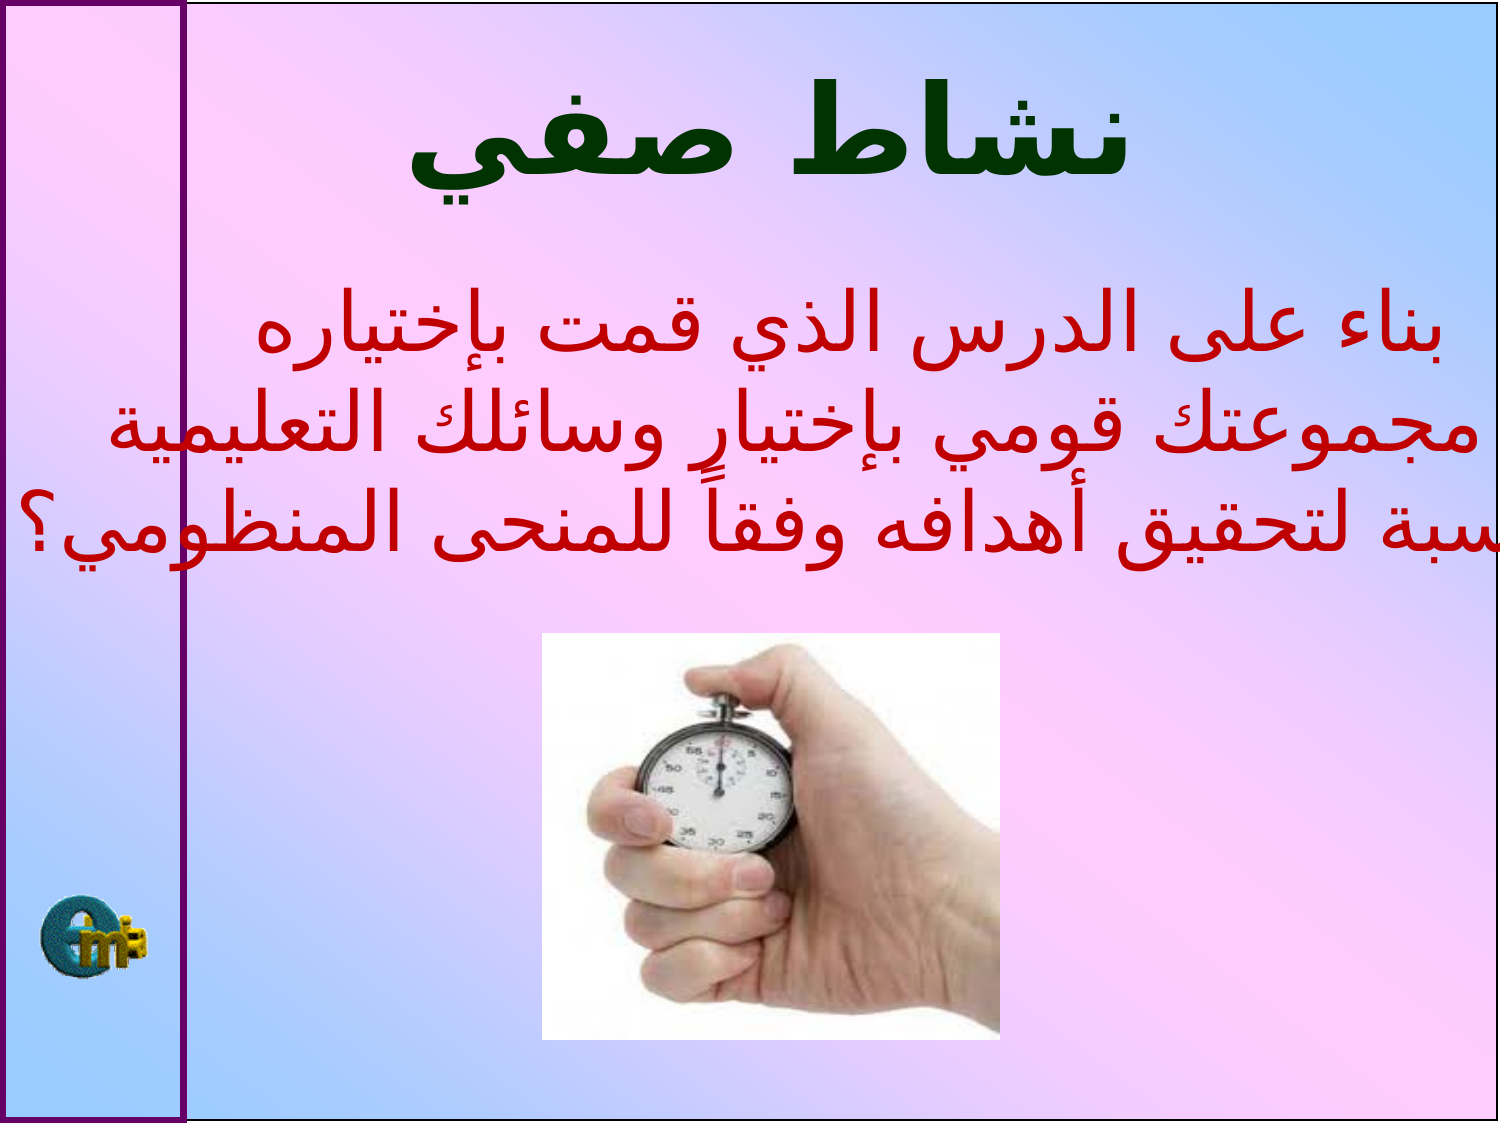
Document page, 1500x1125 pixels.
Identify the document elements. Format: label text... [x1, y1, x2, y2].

text_box بناء على الدرس الذي قمت بإختياره مع مجموعتك قومي بإختيار وسائلك التعليمية المناسبة لتحقيق أهدافه وفقاً للمنحى المنظومي؟ [0, 260, 1500, 576]
picture [541, 633, 1000, 1041]
text_box نشاط صفي [390, 42, 1152, 208]
